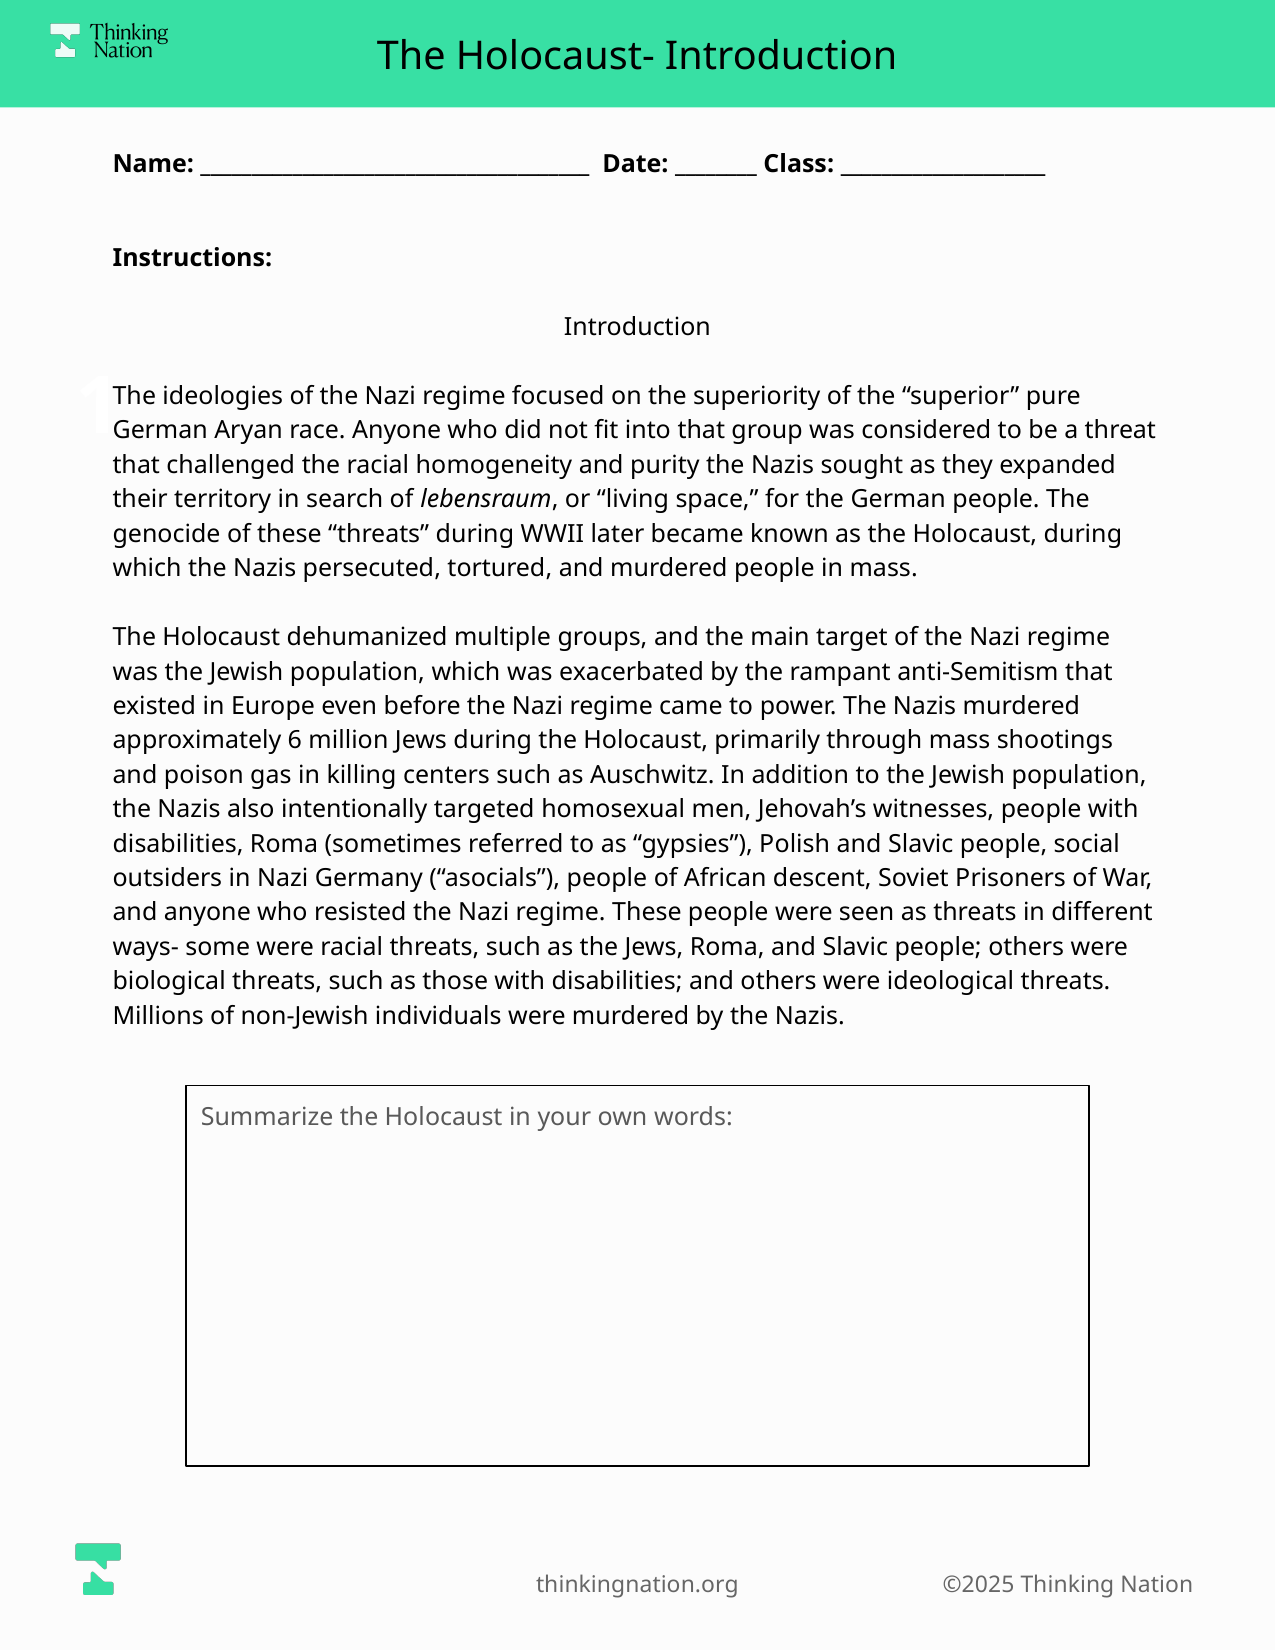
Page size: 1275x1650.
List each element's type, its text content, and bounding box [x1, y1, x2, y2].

text_box 1 [30, 315, 165, 450]
text_box ©2025 Thinking Nation [907, 1553, 1210, 1605]
picture [62, 1533, 134, 1605]
text_box Summarize the Holocaust in your own words: [185, 1085, 1089, 1466]
picture [36, 12, 172, 69]
text_box Name: ______________________________________ Date: ________ Class: ____________________ Instructions: Introduction The ideologies of the Nazi regime focused on the superiority of the “superior” pure German Aryan race. Anyone who did not fit into that group was considered to be a threat that challenged the racial homogeneity and purity the Nazis sought as they expanded their territory in search of lebensraum, or “living space,” for the German people. The genocide of these “threats” during WWII later became known as the Holocaust, during which the Nazis persecuted, tortured, and murdered people in mass. The Holocaust dehumanized multiple groups, and the main target of the Nazi regime was the Jewish population, which was exacerbated by the rampant anti-Semitism that existed in Europe even before the Nazi regime came to power. The Nazis murdered approximately 6 million Jews during the Holocaust, primarily through mass shootings and poison gas in killing centers such as Auschwitz. In addition to the Jewish population, the Nazis also intentionally targeted homosexual men, Jehovah’s witnesses, people with disabilities, Roma (sometimes referred to as “gypsies”), Polish and Slavic people, social outsiders in Nazi Germany (“asocials”), people of African descent, Soviet Prisoners of War, and anyone who resisted the Nazi regime. These people were seen as threats in different ways- some were racial threats, such as the Jews, Roma, and Slavic people; others were biological threats, such as those with disabilities; and others were ideological threats. Millions of non-Jewish individuals were murdered by the Nazis. [97, 132, 1178, 1045]
text_box The Holocaust- Introduction [0, 0, 1275, 108]
text_box thinkingnation.org [486, 1553, 789, 1605]
